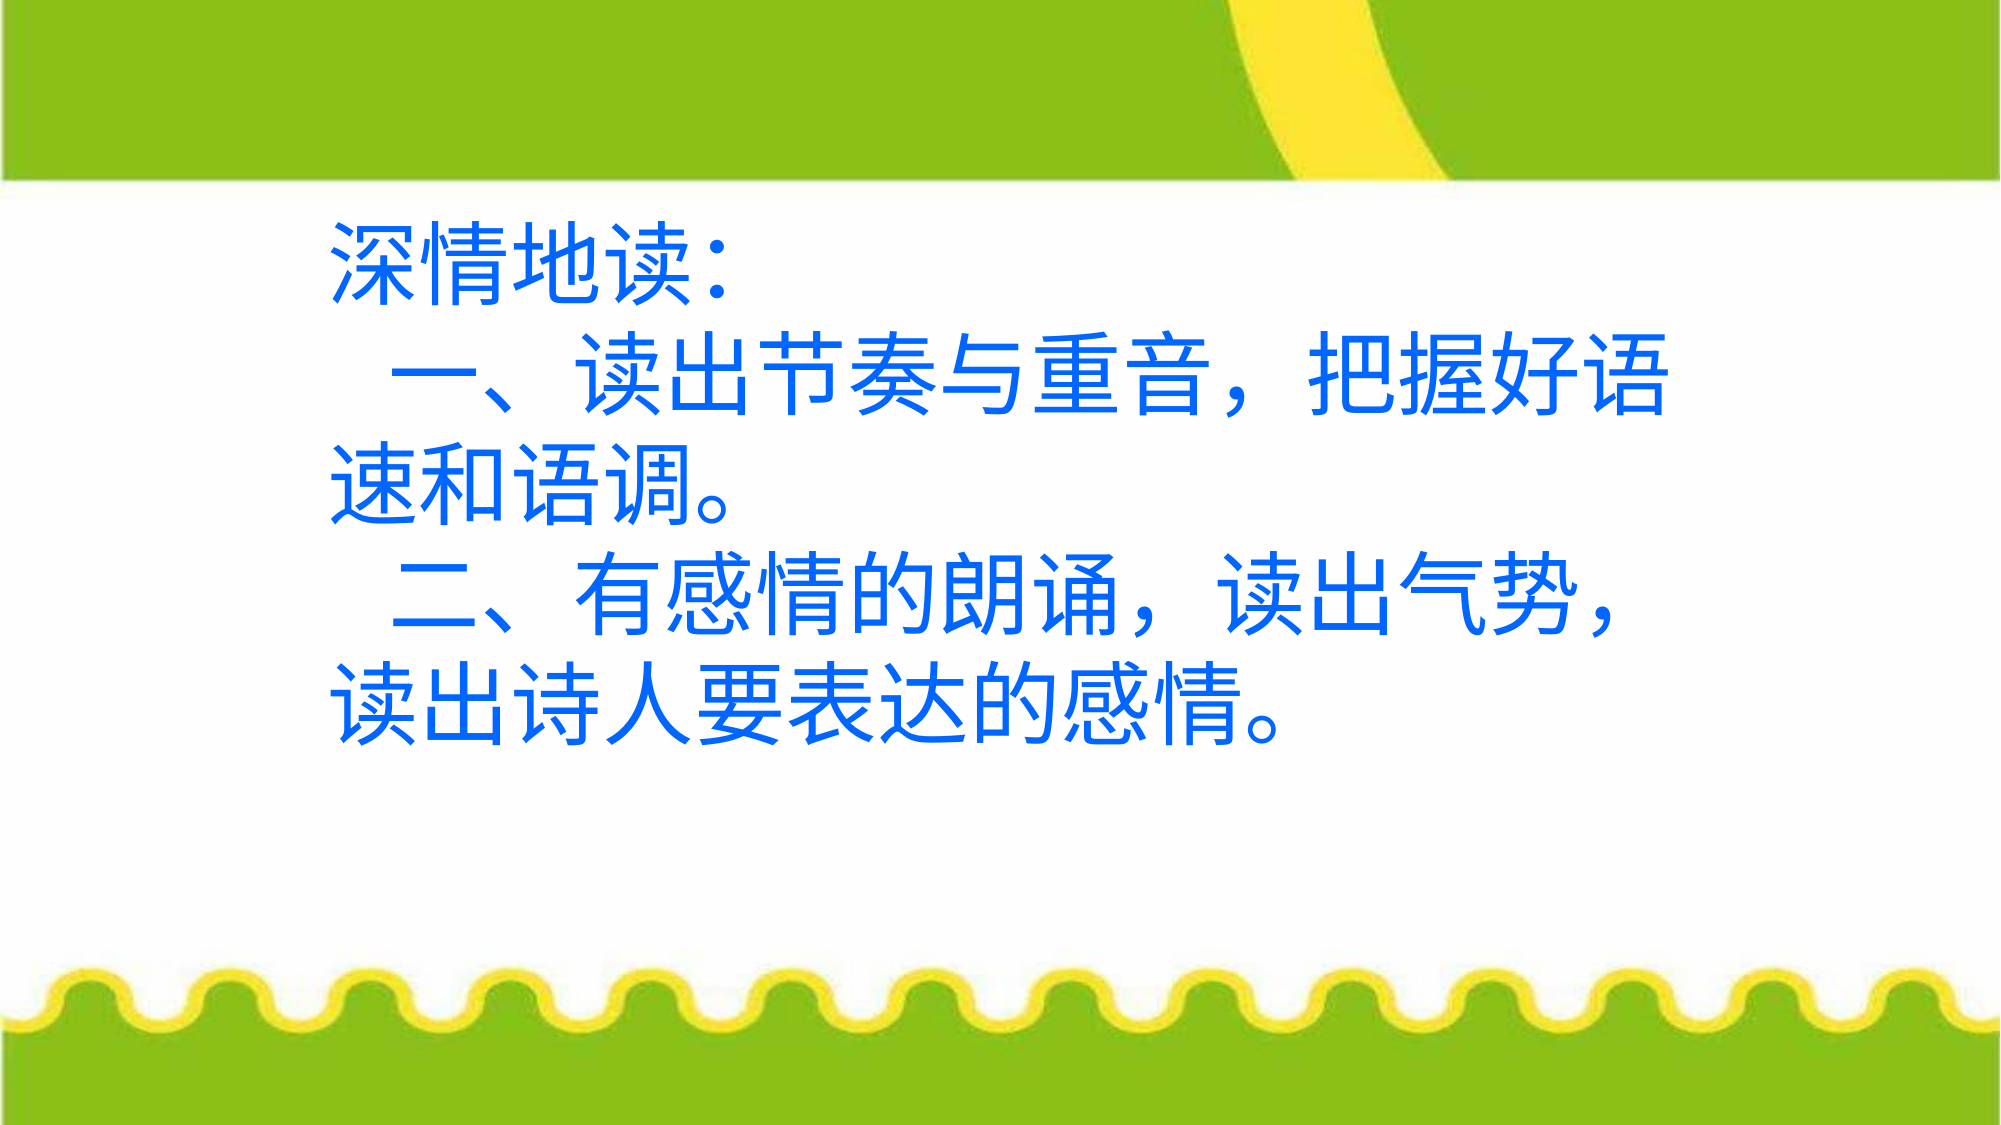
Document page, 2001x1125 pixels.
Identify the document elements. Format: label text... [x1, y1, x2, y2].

text_box 深情地读： 一、读出节奏与重音，把握好语 速和语调。 二、有感情的朗诵，读出气势，读出诗人要表达的感情。 [312, 199, 1730, 875]
picture [0, 0, 2001, 1125]
